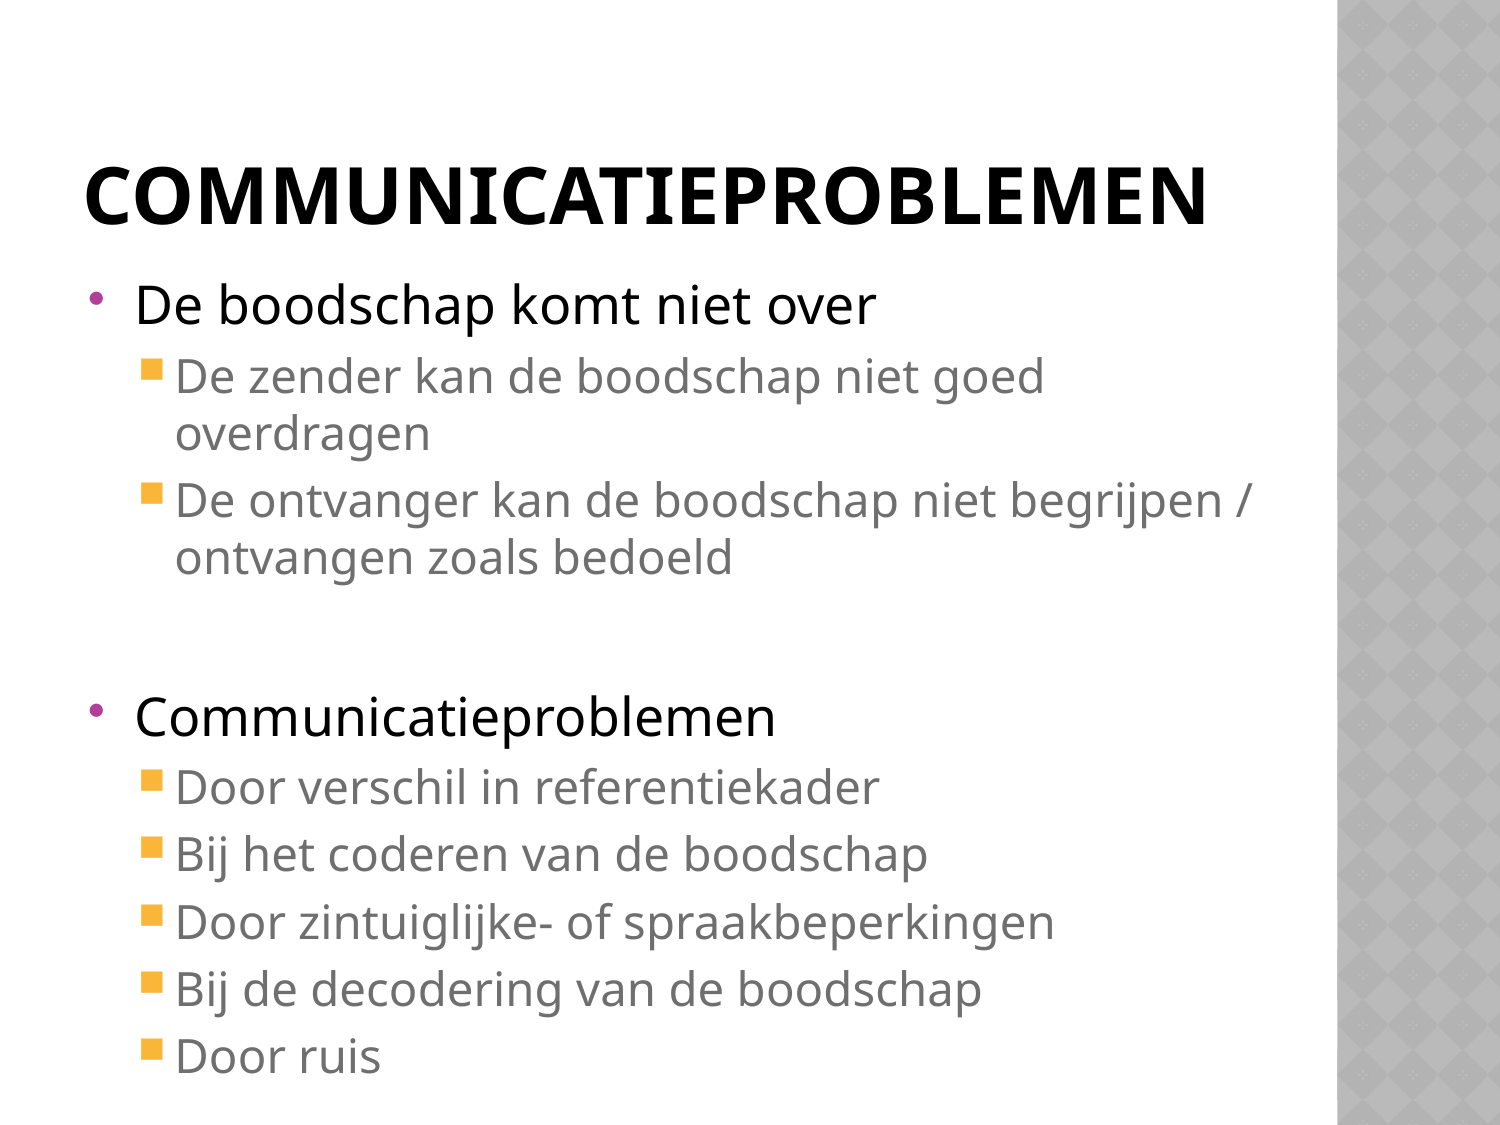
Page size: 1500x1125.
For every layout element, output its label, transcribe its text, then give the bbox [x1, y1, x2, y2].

list De boodschap komt niet over De zender kan de boodschap niet goed overdragen De ontvanger kan de boodschap niet begrijpen / ontvangen zoals bedoeld Communicatieproblemen Door verschil in referentiekader Bij het coderen van de boodschap Door zintuiglijke- of spraakbeperkingen Bij de decodering van de boodschap Door ruis [75, 264, 1329, 1094]
title Communicatieproblemen [75, 52, 1263, 240]
